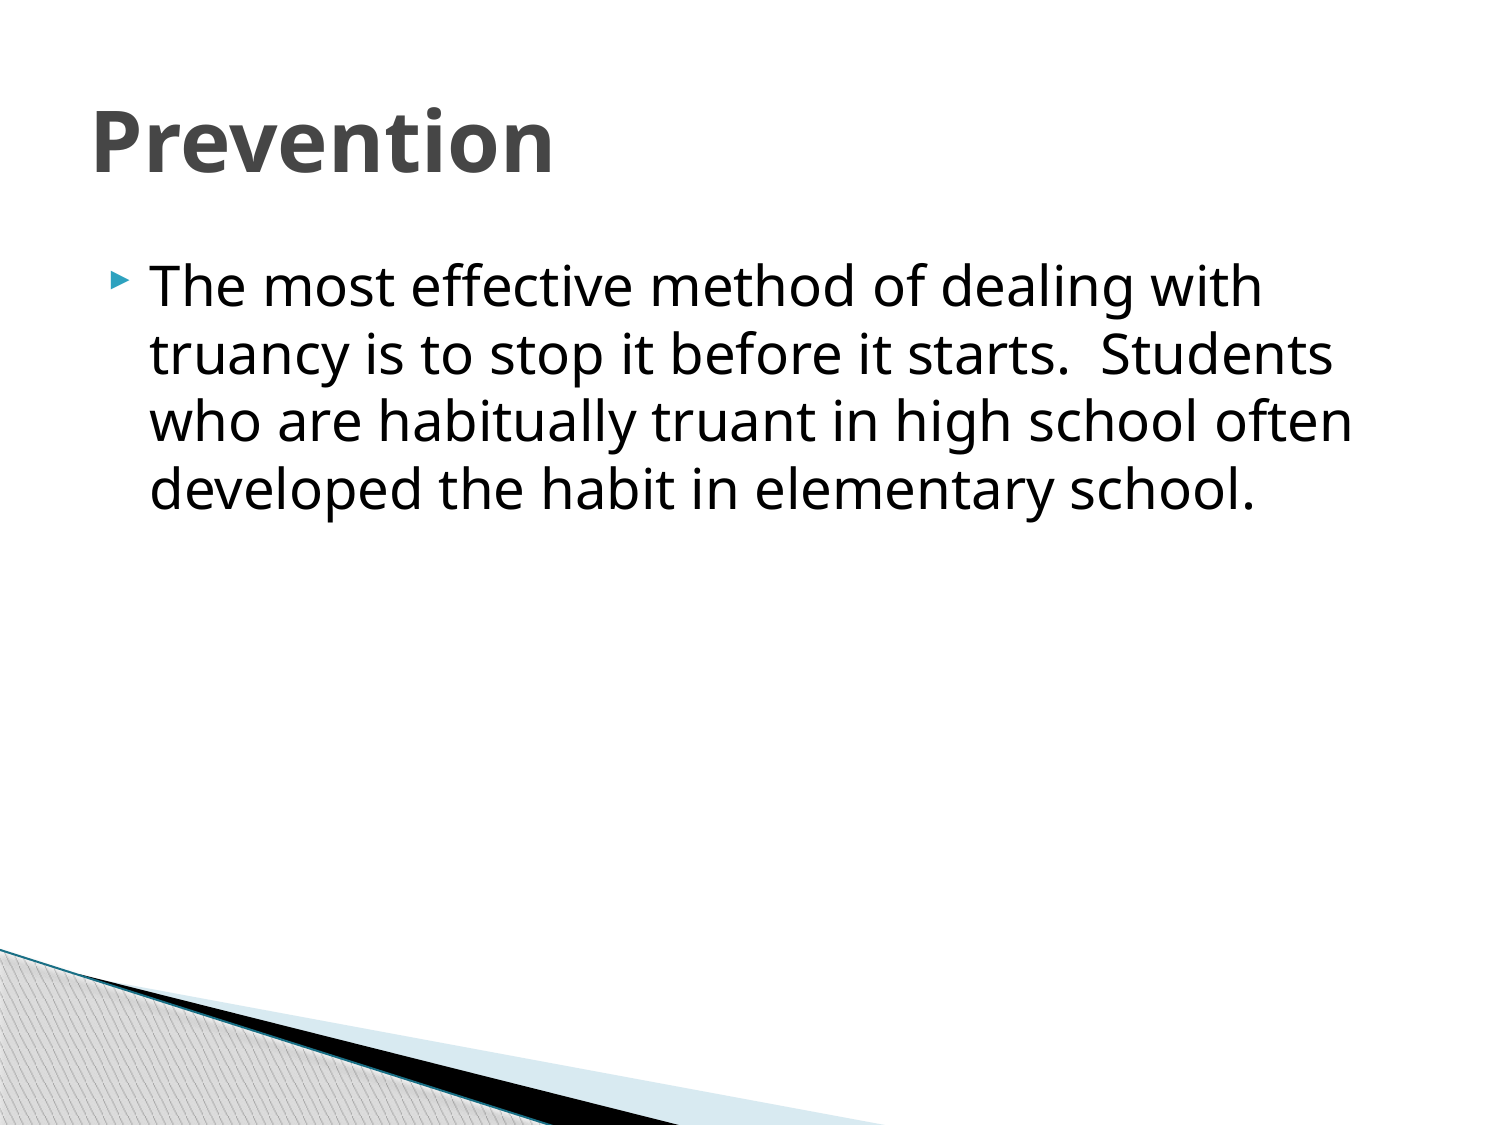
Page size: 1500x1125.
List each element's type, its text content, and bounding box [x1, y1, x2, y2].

title Prevention [75, 45, 1425, 233]
list The most effective method of dealing with truancy is to stop it before it starts. Students who are habitually truant in high school often developed the habit in elementary school. [75, 243, 1425, 986]
